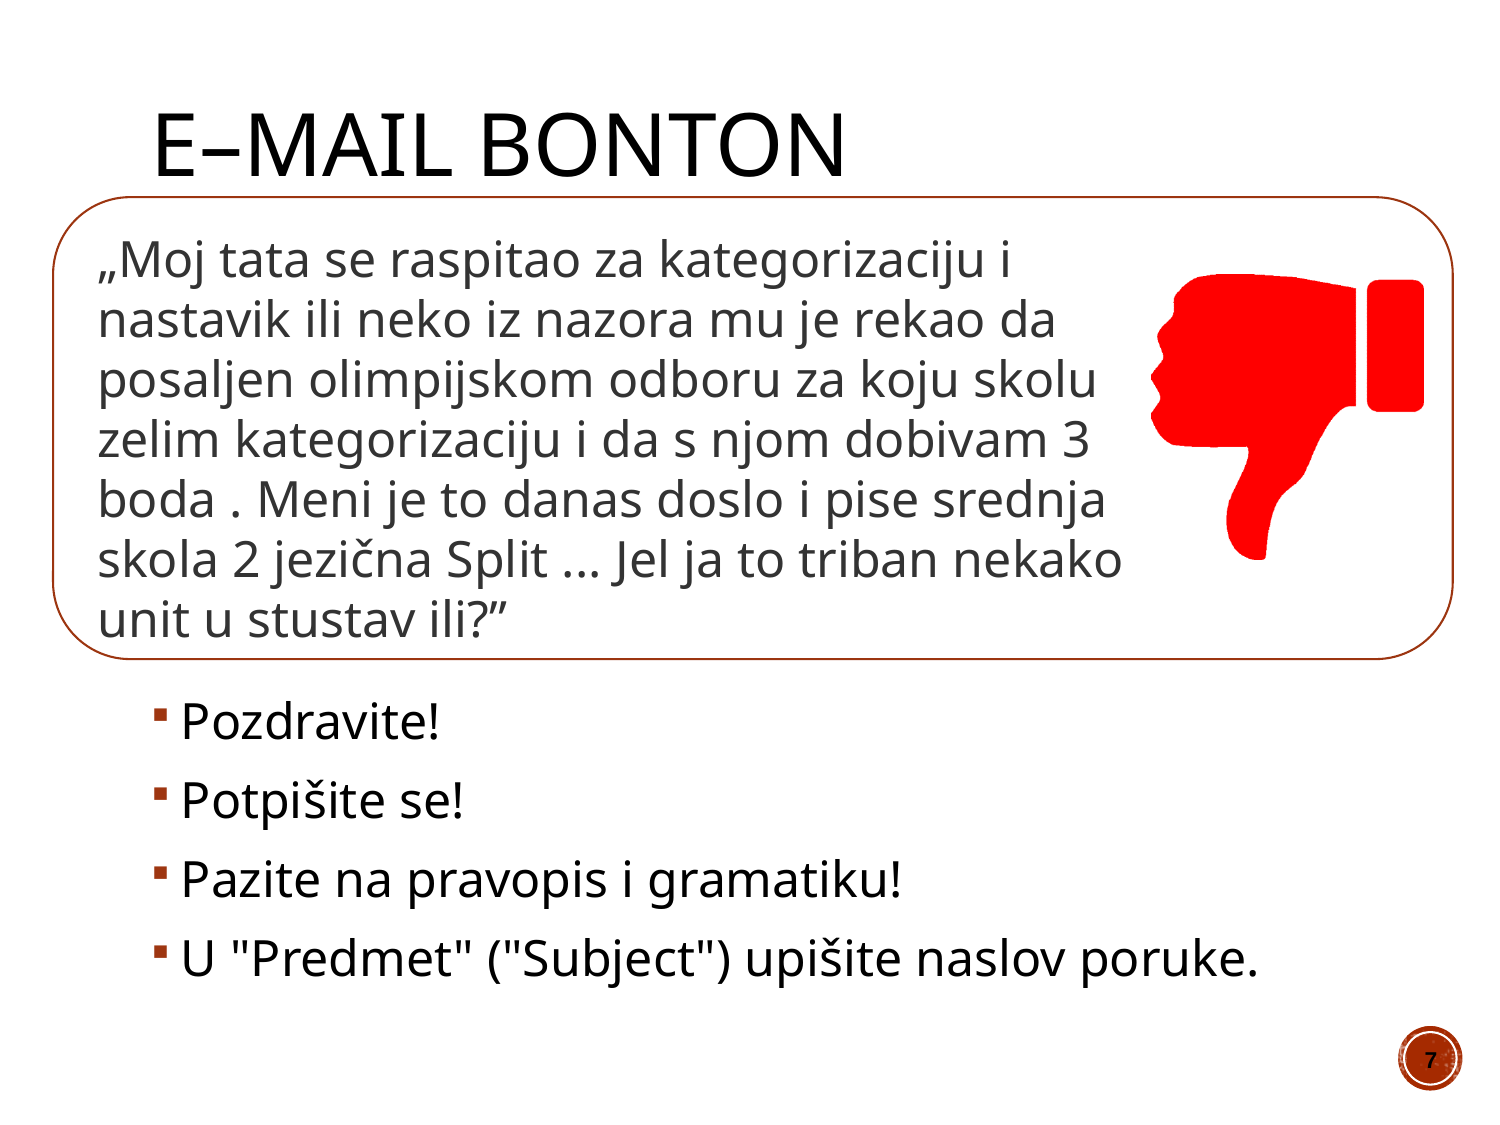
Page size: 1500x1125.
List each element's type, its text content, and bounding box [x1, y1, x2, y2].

text_box [51, 196, 1454, 661]
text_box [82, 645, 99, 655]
list Pozdravite! Potpišite se! Pazite na pravopis i gramatiku! U "Predmet" ("Subject") upišite naslov poruke. [135, 689, 1424, 1125]
slide_number 7 [1424, 1028, 1471, 1089]
picture [1154, 278, 1421, 557]
title E–mail bonton [135, 54, 1155, 196]
